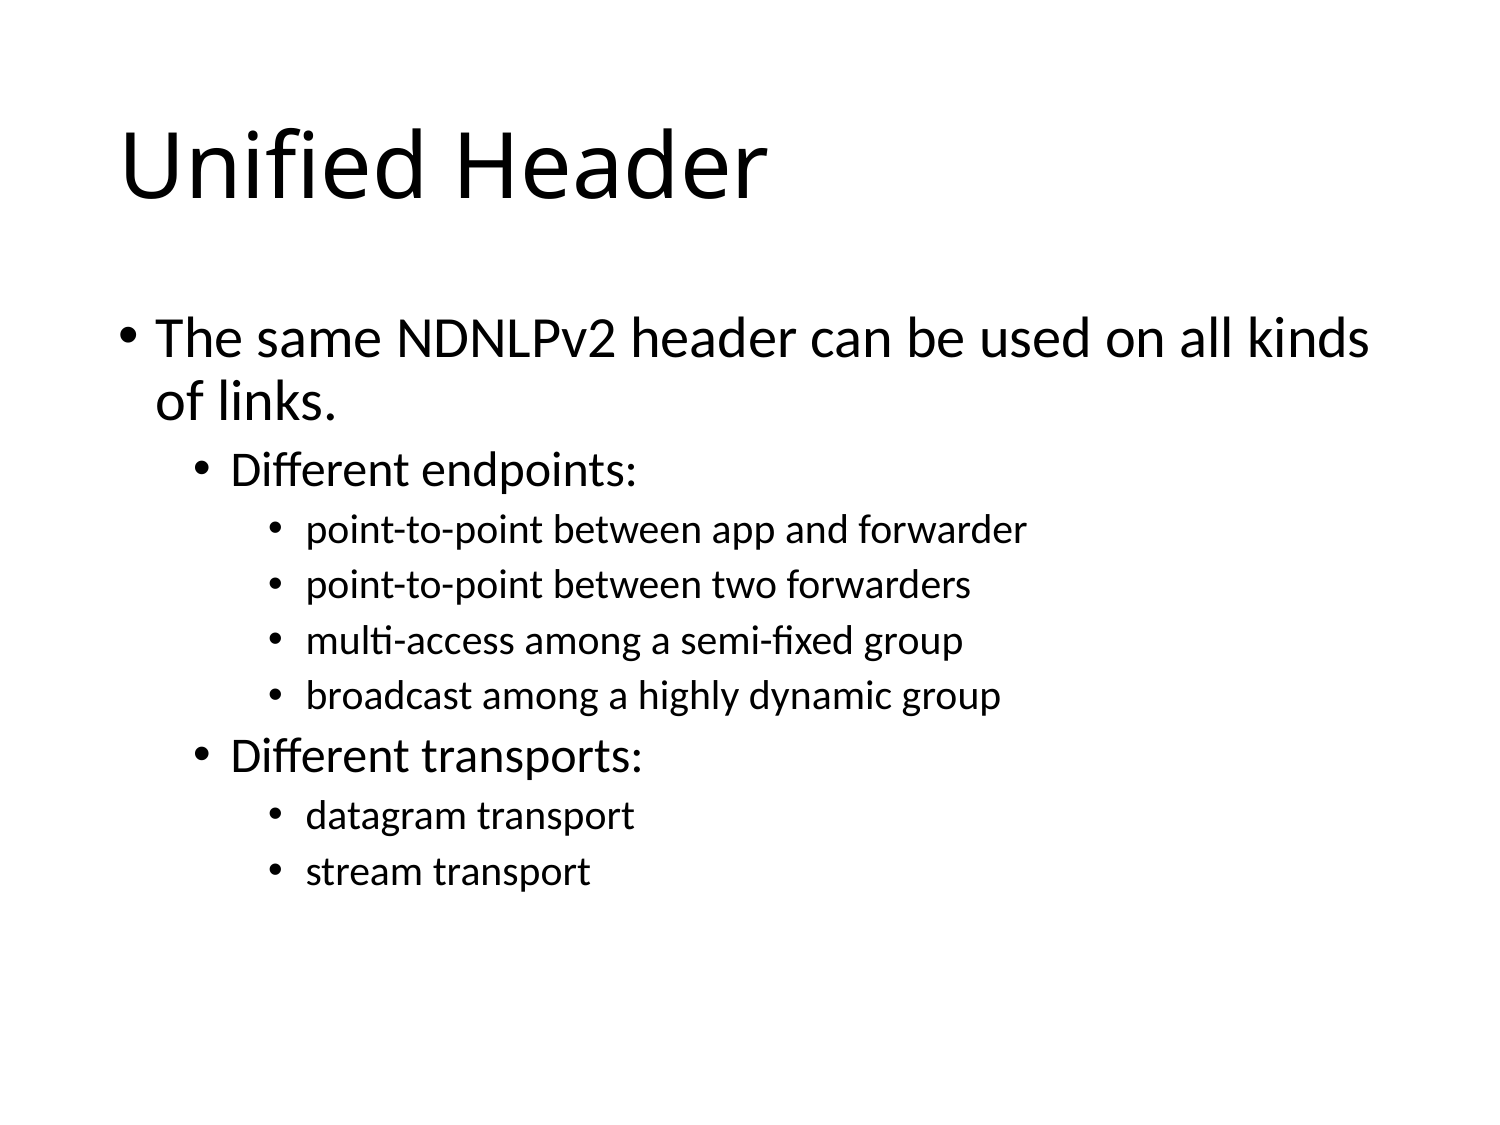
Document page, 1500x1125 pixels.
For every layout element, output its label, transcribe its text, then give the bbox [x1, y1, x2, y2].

title Unified Header [103, 59, 1397, 278]
list The same NDNLPv2 header can be used on all kinds of links. Different endpoints: point-to-point between app and forwarder point-to-point between two forwarders multi-access among a semi-fixed group broadcast among a highly dynamic group Different transports: datagram transport stream transport [103, 299, 1397, 1014]
